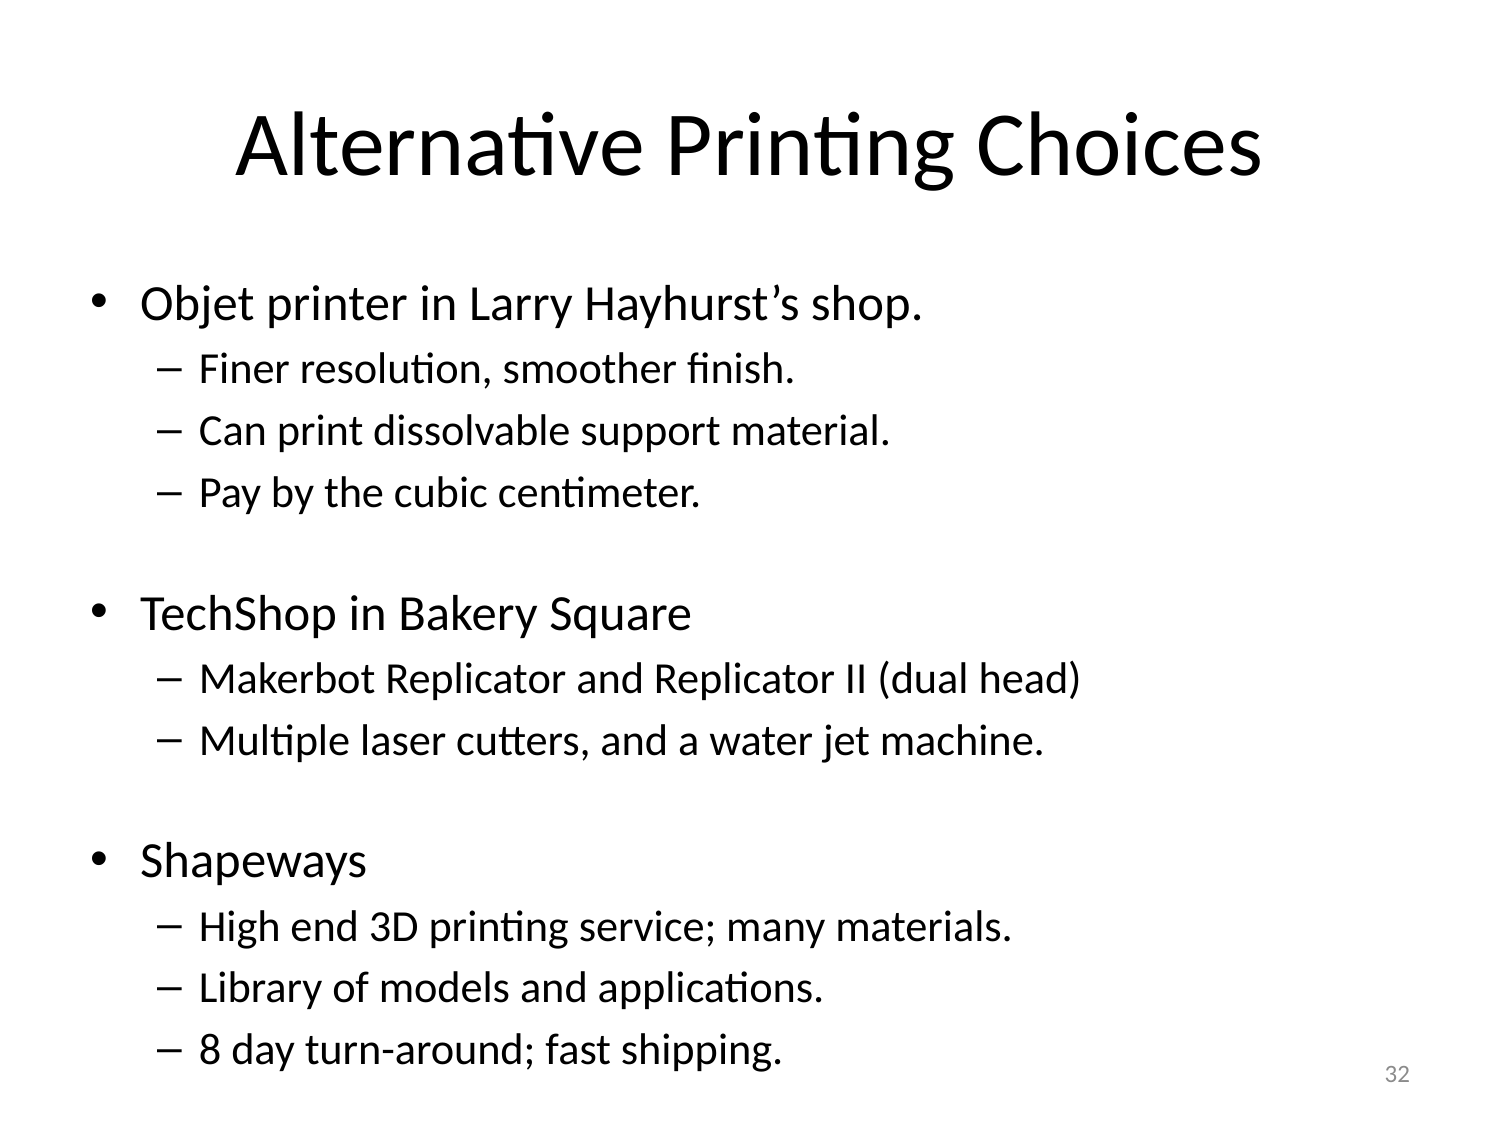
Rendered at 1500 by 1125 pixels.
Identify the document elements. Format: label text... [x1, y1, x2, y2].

list Objet printer in Larry Hayhurst’s shop. Finer resolution, smoother finish. Can print dissolvable support material. Pay by the cubic centimeter. TechShop in Bakery Square Makerbot Replicator and Replicator II (dual head) Multiple laser cutters, and a water jet machine. Shapeways High end 3D printing service; many materials. Library of models and applications. 8 day turn-around; fast shipping. [75, 262, 1425, 1088]
title Alternative Printing Choices [75, 45, 1425, 233]
slide_number 32 [1074, 1042, 1425, 1103]
